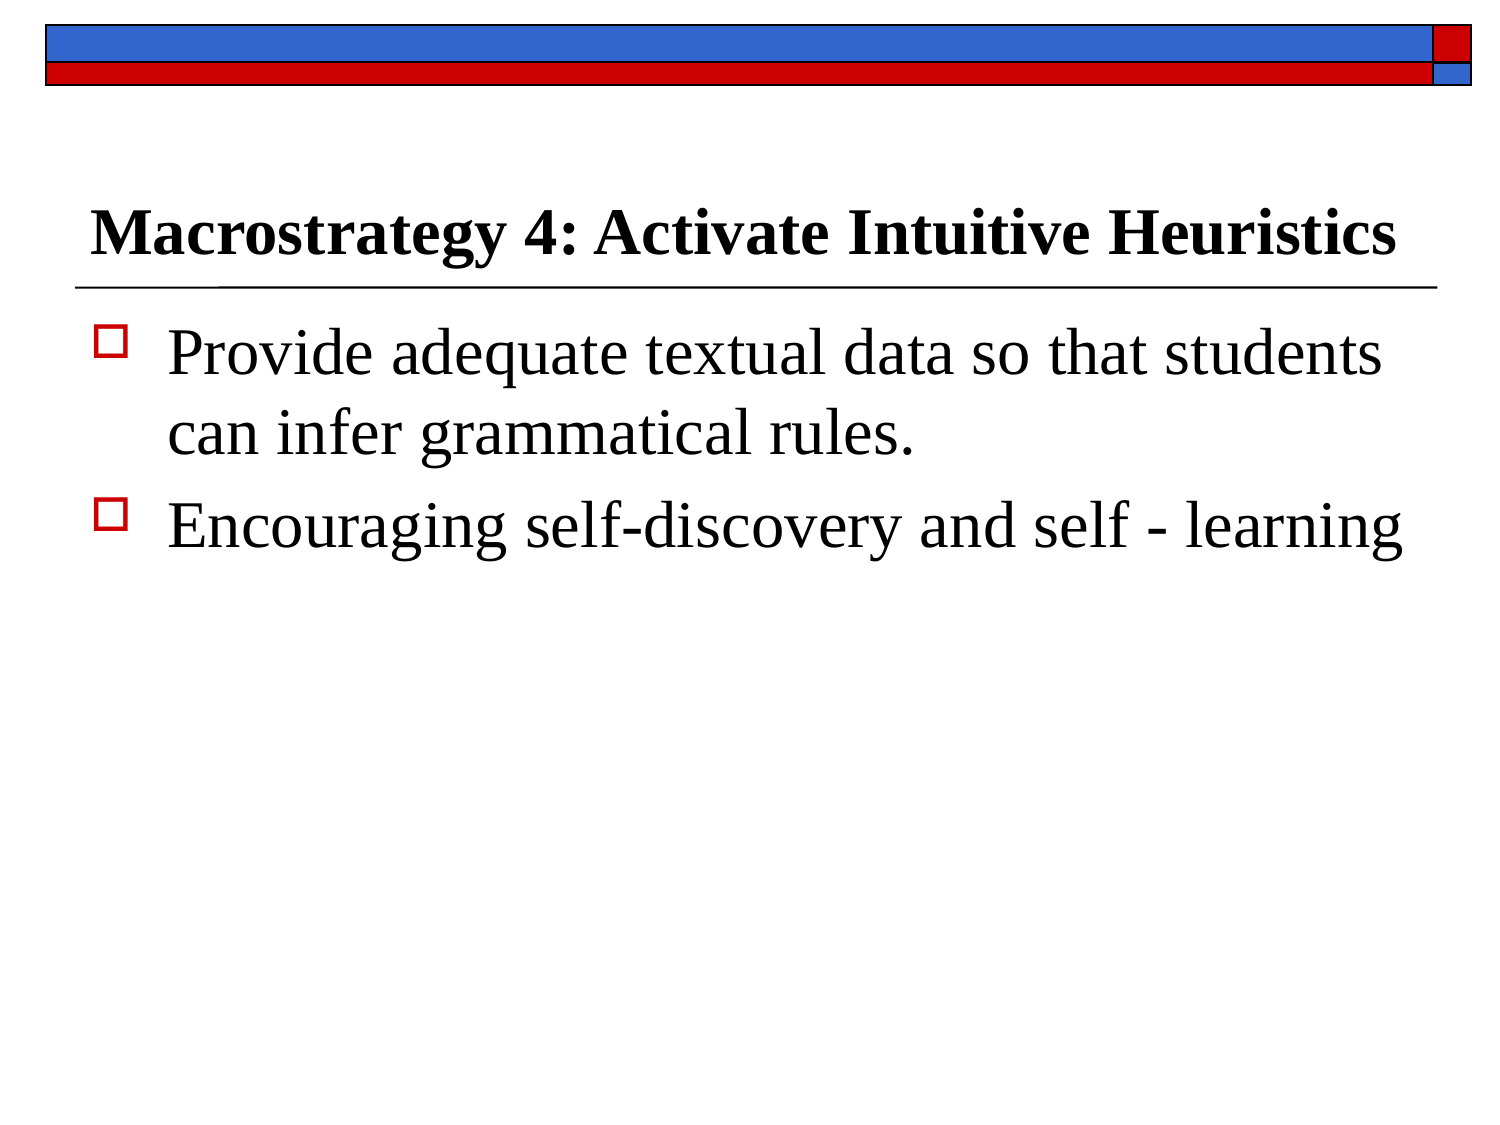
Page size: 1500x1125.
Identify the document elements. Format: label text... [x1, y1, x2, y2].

title Macrostrategy 4: Activate Intuitive Heuristics [74, 87, 1426, 276]
list Provide adequate textual data so that students can infer grammatical rules. Encouraging self-discovery and self - learning [74, 299, 1426, 1006]
